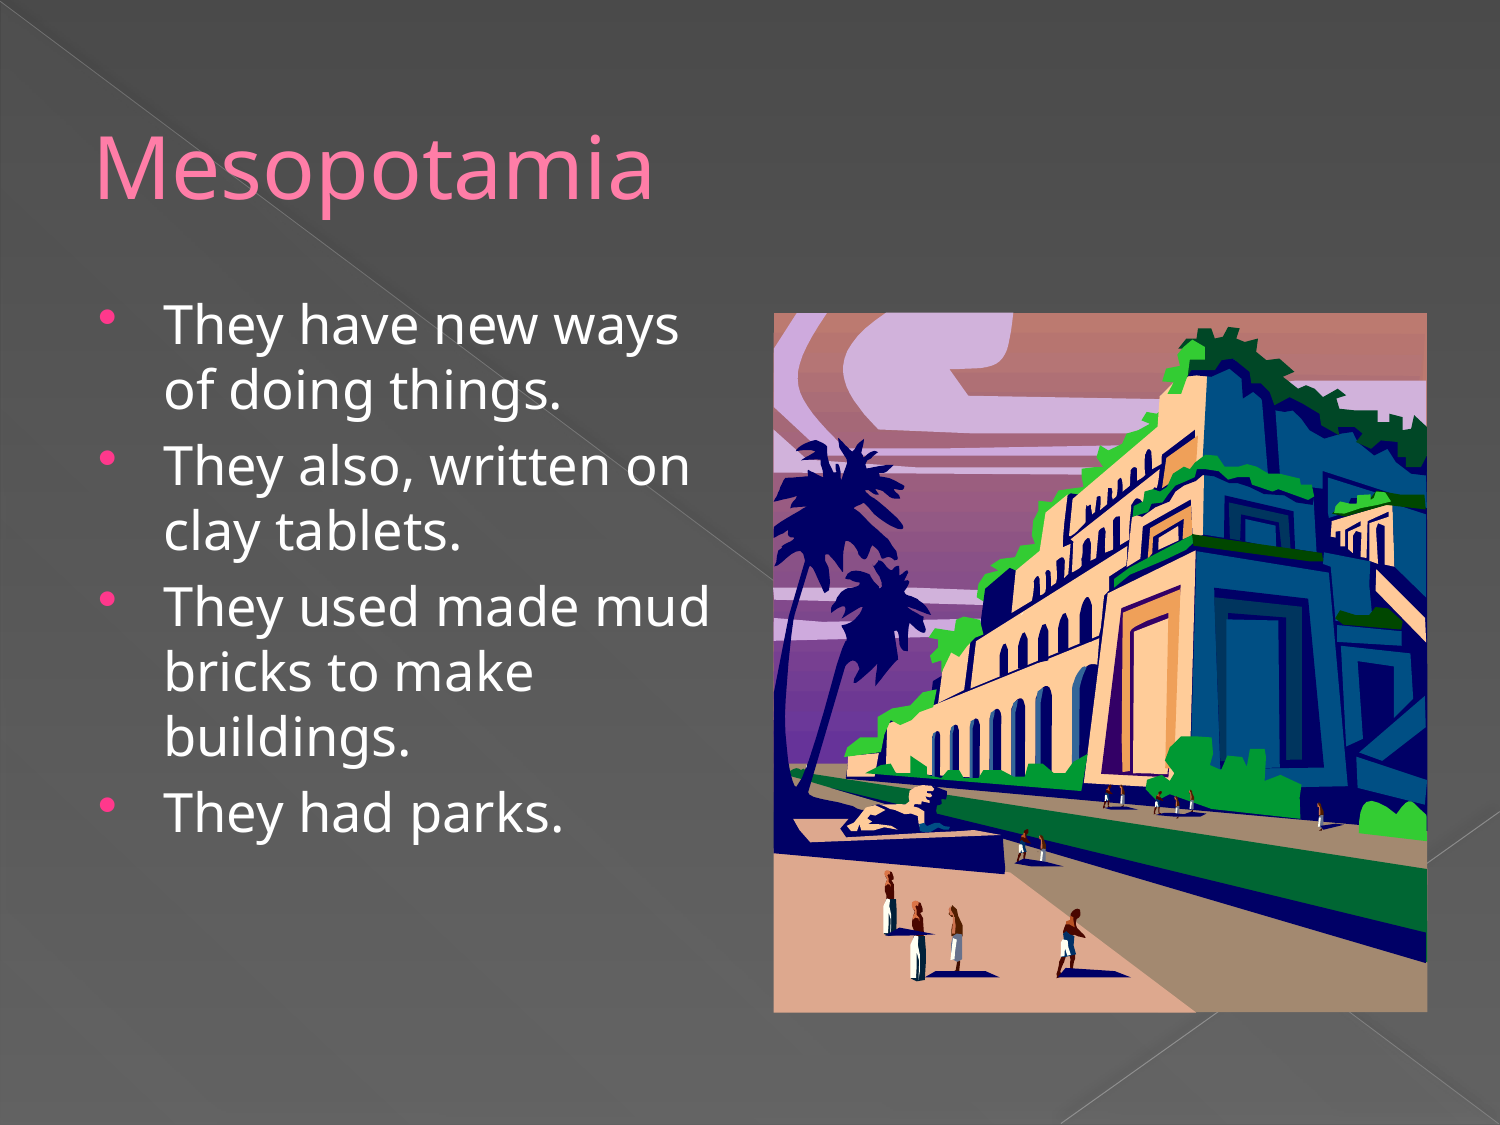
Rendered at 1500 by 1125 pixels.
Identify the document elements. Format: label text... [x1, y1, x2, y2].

picture [772, 312, 1428, 1013]
list They have new ways of doing things. They also, written on clay tablets. They used made mud bricks to make buildings. They had parks. [75, 282, 738, 1025]
title Mesopotamia [77, 50, 1428, 280]
